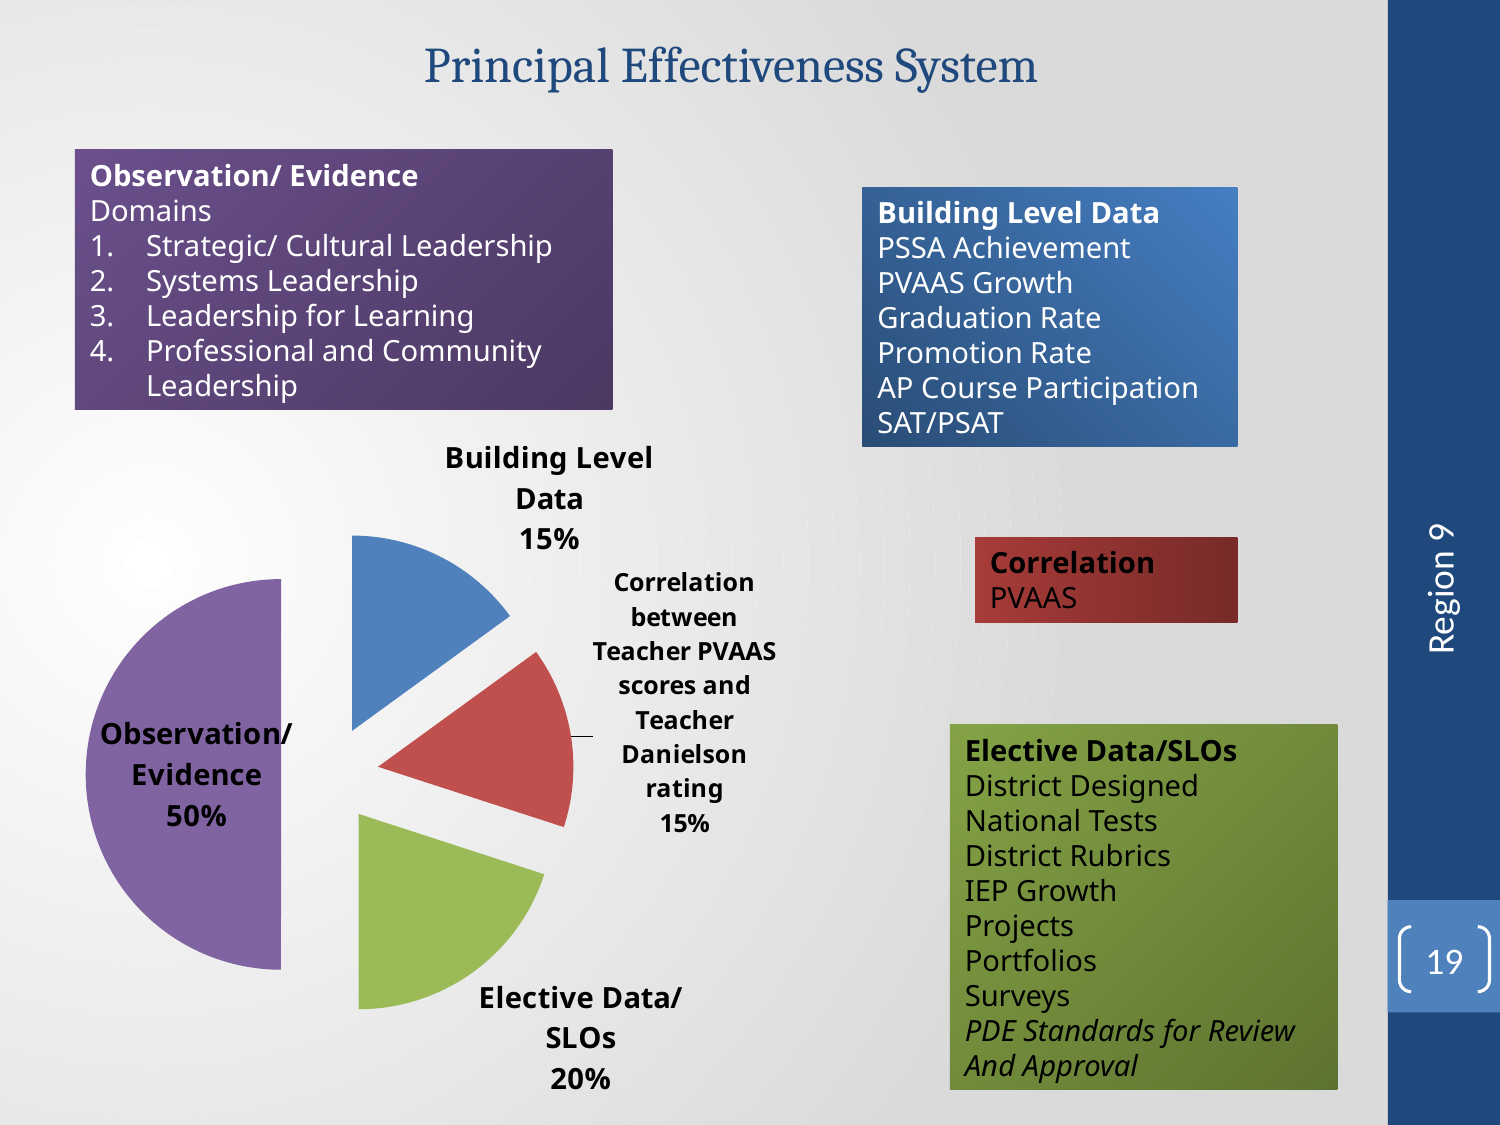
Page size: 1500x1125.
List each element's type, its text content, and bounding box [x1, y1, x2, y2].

chart [0, 436, 889, 1100]
text_box Correlation PVAAS [975, 537, 1238, 623]
text_box Building Level Data PSSA Achievement PVAAS Growth Graduation Rate Promotion Rate AP Course Participation SAT/PSAT [862, 187, 1238, 447]
footer Region 9 [1408, 500, 1469, 889]
text_box Observation/ Evidence Domains Strategic/ Cultural Leadership Systems Leadership Leadership for Learning Professional and Community Leadership [74, 149, 613, 410]
text_box Principal Effectiveness System [249, 24, 1213, 100]
text_box Elective Data/SLOs District Designed National Tests District Rubrics IEP Growth Projects Portfolios Surveys PDE Standards for Review And Approval [949, 724, 1338, 1090]
slide_number 19 [1397, 925, 1492, 994]
